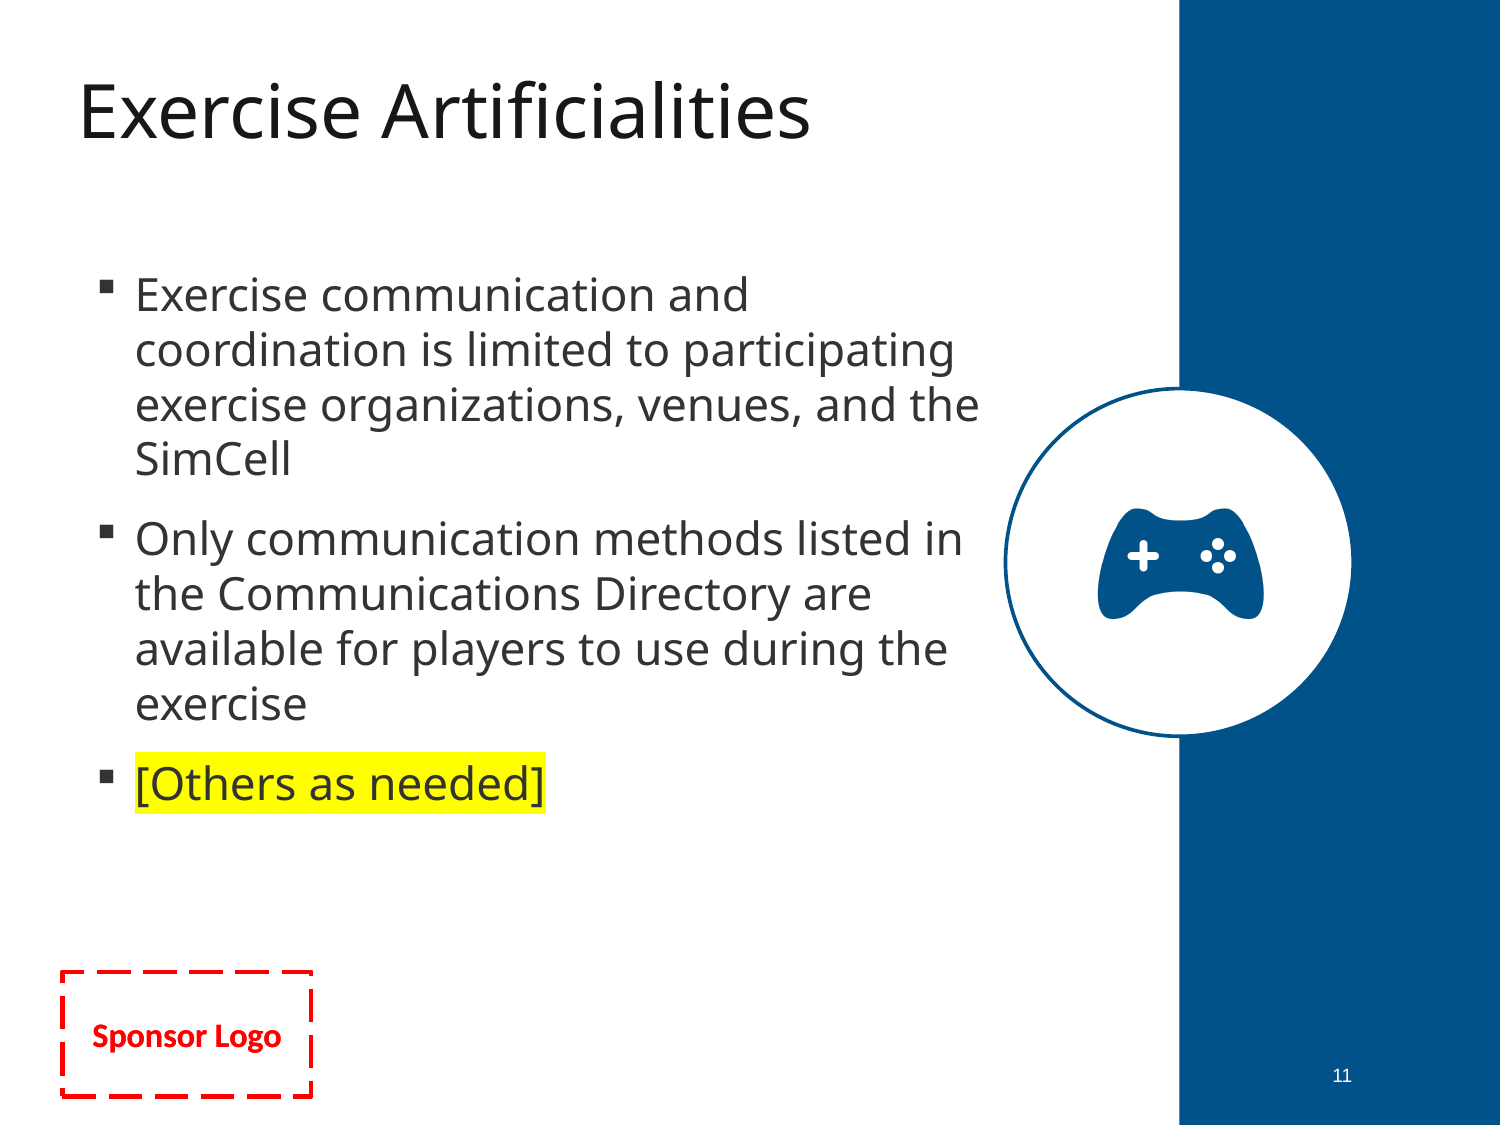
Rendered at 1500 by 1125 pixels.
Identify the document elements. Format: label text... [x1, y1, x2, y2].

text_box [1177, 0, 1500, 1125]
title Exercise Artificialities [62, 27, 982, 191]
picture [1086, 469, 1275, 658]
slide_number 11 [1242, 1052, 1368, 1098]
text_box [1003, 386, 1356, 739]
list Exercise communication and coordination is limited to participating exercise organizations, venues, and the SimCell Only communication methods listed in the Communications Directory are available for players to use during the exercise [Others as needed] [81, 162, 1033, 913]
